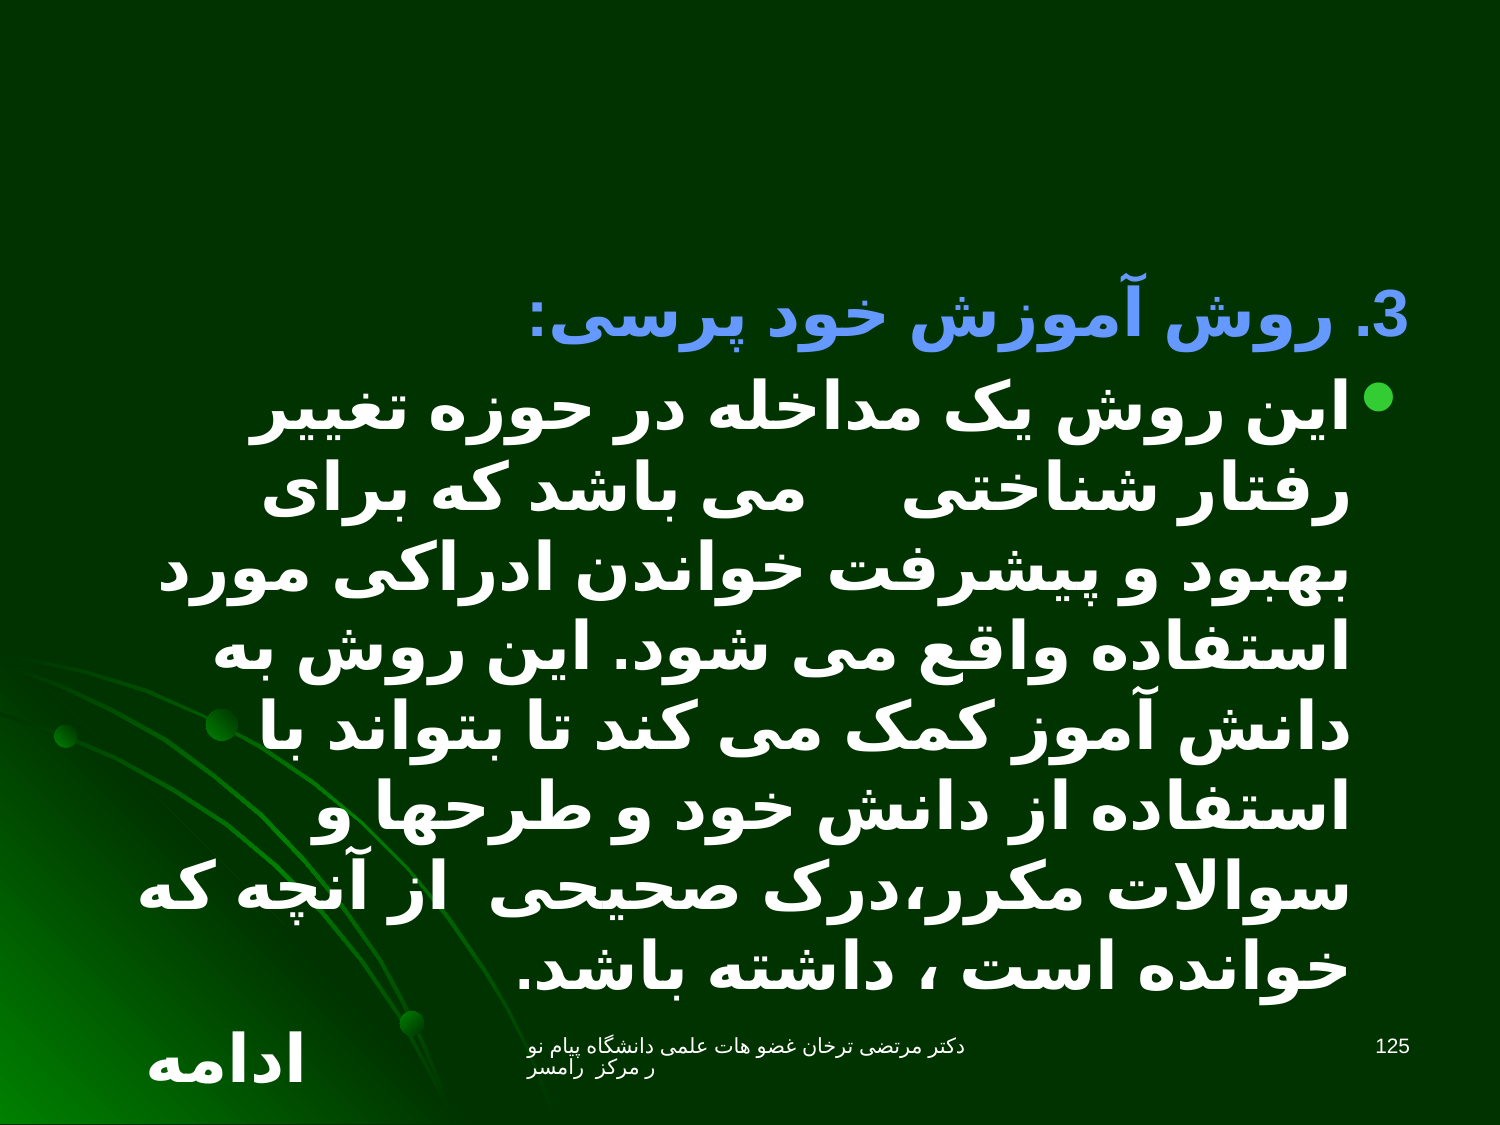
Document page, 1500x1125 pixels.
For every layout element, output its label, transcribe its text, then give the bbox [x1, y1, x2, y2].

slide_number 125 [1074, 1024, 1426, 1101]
footer دکتر مرتضی ترخان غضو هات علمی دانشگاه پیام نور مرکز رامسر [512, 1024, 988, 1101]
list 3. روش آموزش خود پرسی: این روش یک مداخله در حوزه تغییر رفتار شناختی می باشد که برای بهبود و پیشرفت خواندن ادراکی مورد استفاده واقع می شود. این روش به دانش آموز کمک می کند تا بتواند با استفاده از دانش خود و طرحها و سوالات مکرر،درک صحیحی از آنچه که خوانده است ، داشته باشد. ادامه [74, 262, 1426, 1006]
